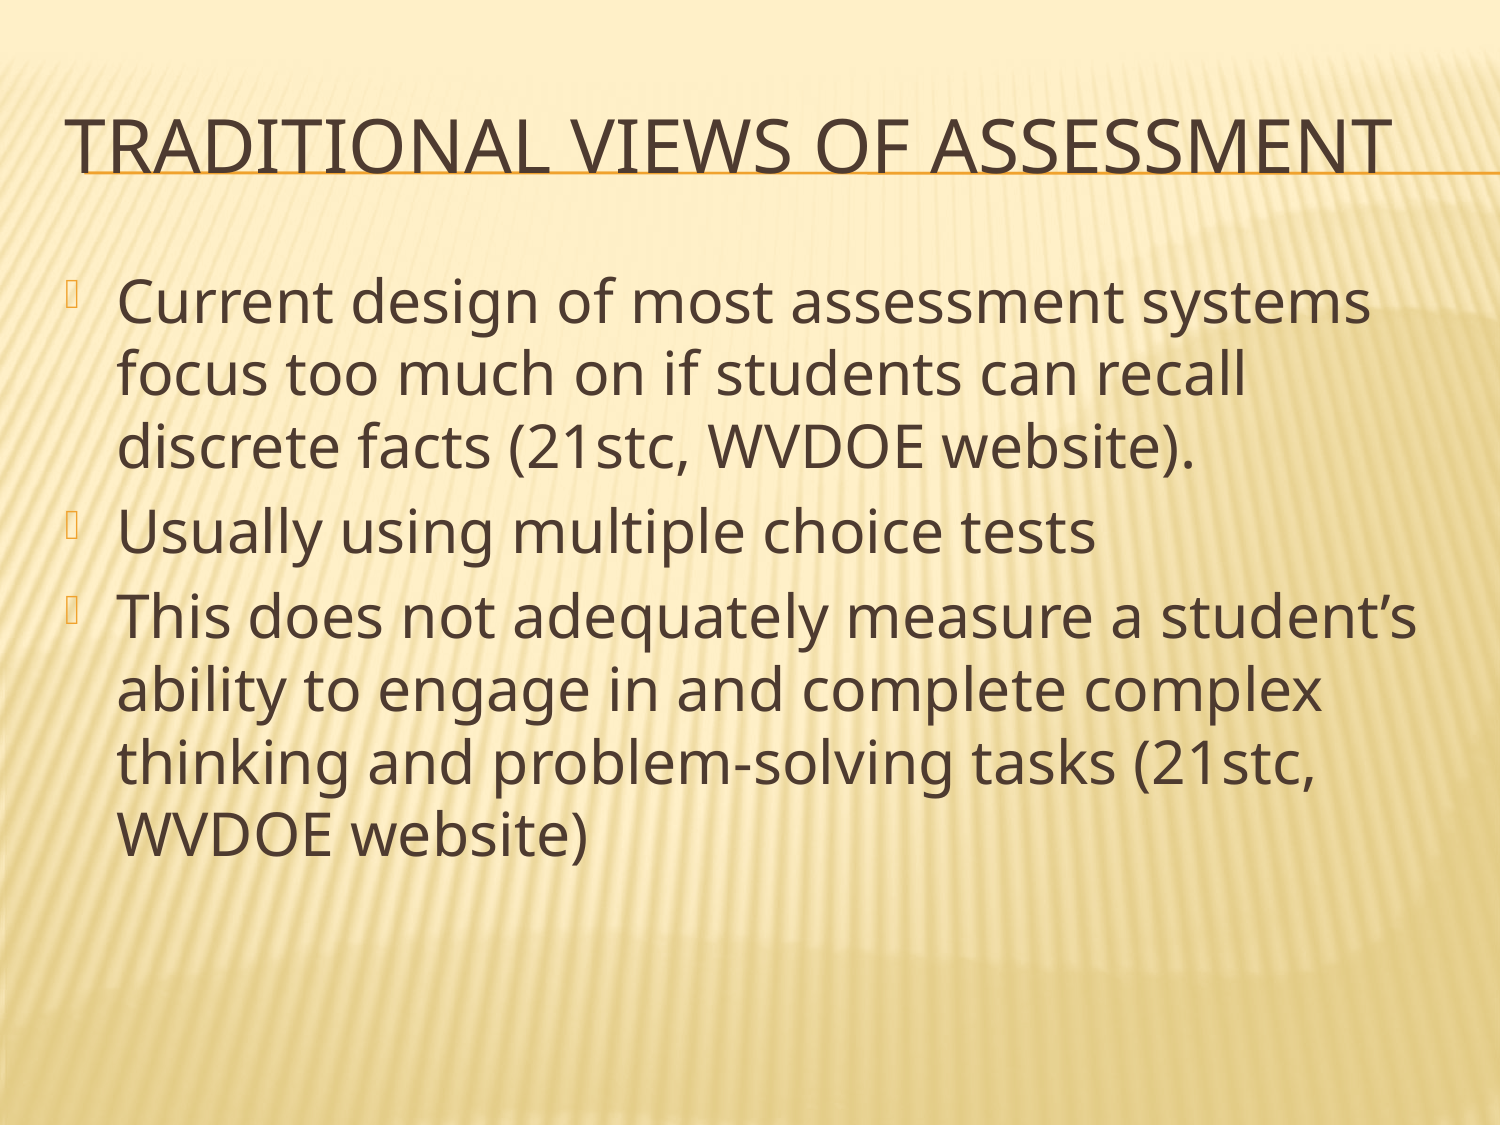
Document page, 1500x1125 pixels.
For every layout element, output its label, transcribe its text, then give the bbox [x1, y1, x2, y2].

title Traditional views of assessment [50, 75, 1475, 213]
list Current design of most assessment systems focus too much on if students can recall discrete facts (21stc, WVDOE website). Usually using multiple choice tests This does not adequately measure a student’s ability to engage in and complete complex thinking and problem-solving tasks (21stc, WVDOE website) [50, 254, 1475, 888]
